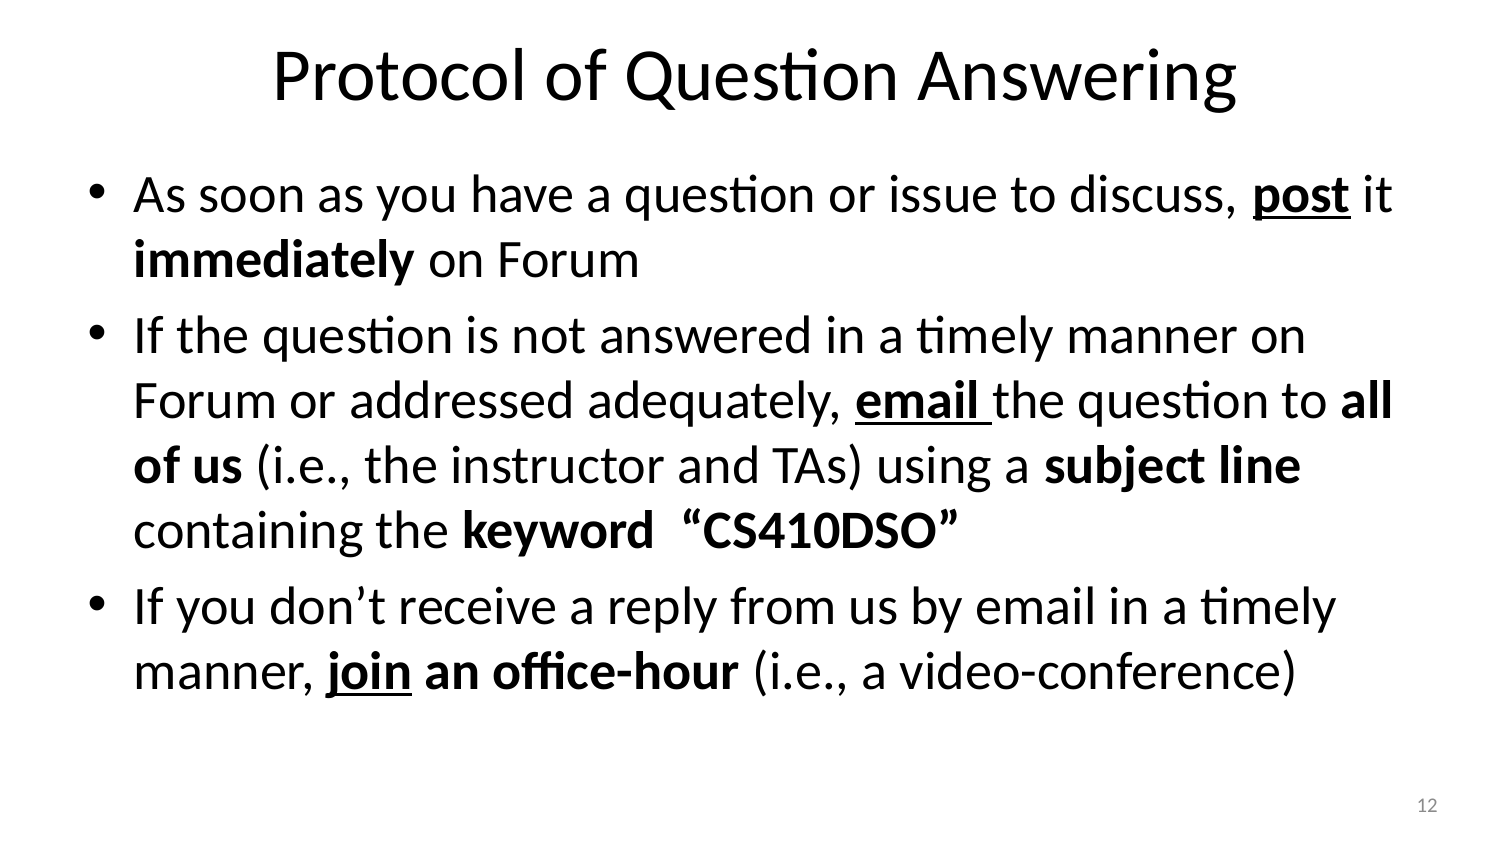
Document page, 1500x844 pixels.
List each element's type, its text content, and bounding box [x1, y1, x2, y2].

slide_number 12 [1100, 782, 1450, 827]
title Protocol of Question Answering [80, 0, 1431, 141]
list As soon as you have a question or issue to discuss, post it immediately on Forum If the question is not answered in a timely manner on Forum or addressed adequately, email the question to all of us (i.e., the instructor and TAs) using a subject line containing the keyword “CS410DSO” If you don’t receive a reply from us by email in a timely manner, join an office-hour (i.e., a video-conference) [75, 151, 1425, 821]
